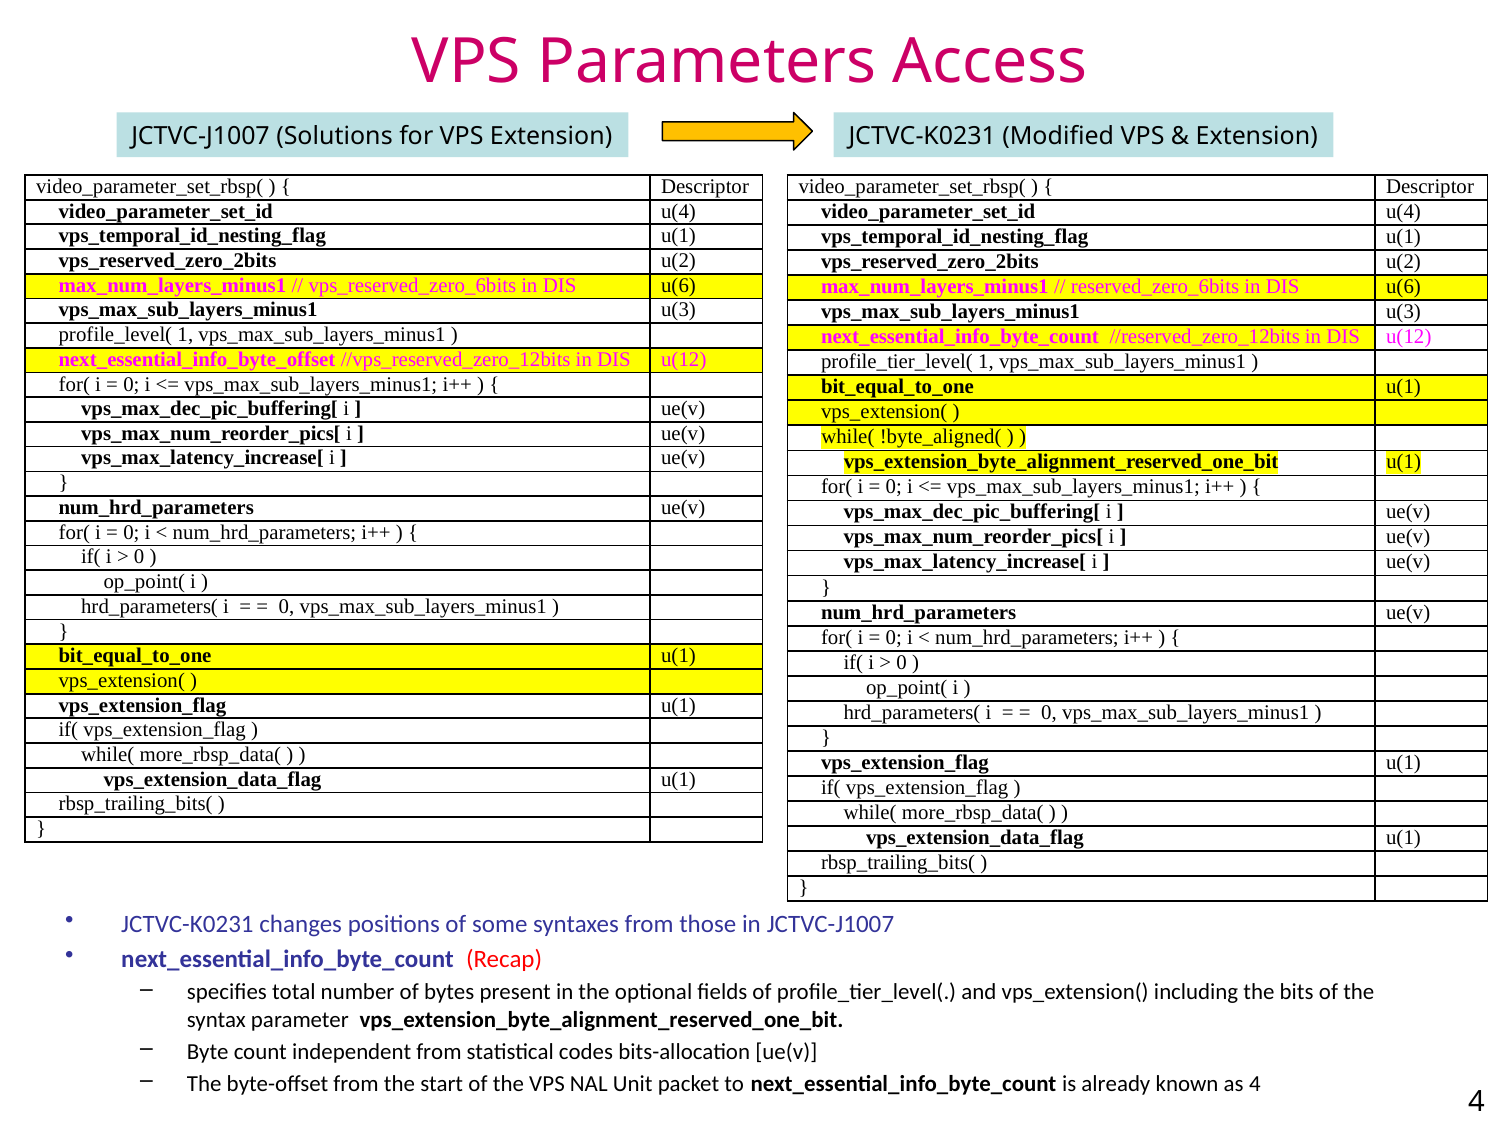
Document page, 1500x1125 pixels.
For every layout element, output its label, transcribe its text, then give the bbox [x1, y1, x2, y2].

table_cell for( i = 0; i < num_hrd_parameters; i++ ) { [788, 627, 1374, 650]
table_cell max_num_layers_minus1 // reserved_zero_6bits in DIS [788, 276, 1374, 299]
table_cell vps_reserved_zero_2bits [26, 250, 649, 273]
table_cell [651, 670, 762, 693]
table_cell max_num_layers_minus1 // vps_reserved_zero_6bits in DIS [26, 275, 649, 298]
table_cell } [26, 818, 649, 841]
table_header Descriptor [651, 176, 762, 199]
table_cell vps_extension_byte_alignment_reserved_one_bit [788, 451, 1374, 475]
text_box JCTVC-J1007 (Solutions for VPS Extension) [116, 112, 629, 158]
table_cell ue(v) [1376, 602, 1487, 625]
table_cell ue(v) [1376, 551, 1487, 575]
text_box [662, 112, 813, 150]
table_cell num_hrd_parameters [788, 602, 1374, 625]
table_cell } [26, 472, 649, 495]
table_cell vps_max_num_reorder_pics[ i ] [26, 423, 649, 446]
table_cell u(1) [651, 769, 762, 792]
table_header video_parameter_set_rbsp( ) { [26, 176, 649, 199]
table_cell hrd_parameters( i = = 0, vps_max_sub_layers_minus1 ) [788, 702, 1374, 725]
table_cell if( vps_extension_flag ) [26, 719, 649, 742]
table_cell op_point( i ) [26, 571, 649, 594]
table_cell [1376, 576, 1487, 600]
table_cell ue(v) [651, 423, 762, 446]
table_cell vps_temporal_id_nesting_flag [26, 225, 649, 248]
table_cell [651, 373, 762, 396]
table_cell [1376, 677, 1487, 700]
table_cell ue(v) [1376, 501, 1487, 525]
table_cell [651, 719, 762, 742]
table_cell u(1) [651, 645, 762, 668]
table_cell [1376, 727, 1487, 750]
table_cell [1376, 401, 1487, 424]
table_cell [651, 596, 762, 619]
table_cell video_parameter_set_id [788, 201, 1374, 224]
table_cell [651, 472, 762, 495]
table_cell u(12) [1376, 326, 1487, 349]
table_cell if( i > 0 ) [788, 652, 1374, 675]
table_cell u(1) [1376, 226, 1487, 249]
table_cell vps_max_latency_increase[ i ] [788, 551, 1374, 575]
table_cell [651, 571, 762, 594]
table_cell [1376, 652, 1487, 675]
table_cell vps_extension_flag [788, 752, 1374, 775]
table_cell [1376, 627, 1487, 650]
table_cell u(3) [651, 299, 762, 322]
table_cell u(2) [651, 250, 762, 273]
table_cell ue(v) [1376, 526, 1487, 550]
table_cell u(6) [651, 275, 762, 298]
table_cell [651, 793, 762, 816]
table_cell [1376, 802, 1487, 825]
table_cell } [788, 576, 1374, 600]
table_cell bit_equal_to_one [788, 376, 1374, 399]
table_cell profile_tier_level( 1, vps_max_sub_layers_minus1 ) [788, 351, 1374, 374]
table_cell profile_level( 1, vps_max_sub_layers_minus1 ) [26, 324, 649, 347]
table_cell vps_max_dec_pic_buffering[ i ] [788, 501, 1374, 525]
table_cell [1376, 426, 1487, 450]
table_cell u(1) [651, 225, 762, 248]
table_cell vps_extension( ) [26, 670, 649, 693]
table_cell rbsp_trailing_bits( ) [26, 793, 649, 816]
table_cell } [788, 877, 1374, 900]
table_cell next_essential_info_byte_offset //vps_reserved_zero_12bits in DIS [26, 349, 649, 372]
table_cell num_hrd_parameters [26, 497, 649, 520]
table_cell vps_max_sub_layers_minus1 [788, 301, 1374, 324]
title VPS Parameters Access [49, 12, 1451, 104]
table_cell u(2) [1376, 251, 1487, 274]
table_cell u(1) [1376, 451, 1487, 475]
table_cell for( i = 0; i < num_hrd_parameters; i++ ) { [26, 522, 649, 545]
table_cell u(4) [651, 201, 762, 223]
table_cell vps_reserved_zero_2bits [788, 251, 1374, 274]
table_cell u(1) [1376, 376, 1487, 399]
table_cell u(1) [651, 695, 762, 717]
table_cell u(12) [651, 349, 762, 372]
table_cell vps_max_num_reorder_pics[ i ] [788, 526, 1374, 550]
table_header video_parameter_set_rbsp( ) { [788, 176, 1374, 199]
table_cell vps_temporal_id_nesting_flag [788, 226, 1374, 249]
table_cell hrd_parameters( i = = 0, vps_max_sub_layers_minus1 ) [26, 596, 649, 619]
table_cell u(3) [1376, 301, 1487, 324]
table_cell ue(v) [651, 497, 762, 520]
table_cell } [788, 727, 1374, 750]
table_cell vps_max_latency_increase[ i ] [26, 447, 649, 471]
table_cell rbsp_trailing_bits( ) [788, 852, 1374, 875]
table_cell [651, 546, 762, 569]
table_cell u(6) [1376, 276, 1487, 299]
table_cell [651, 522, 762, 545]
table_cell while( more_rbsp_data( ) ) [26, 744, 649, 767]
slide_number 4 [1224, 1074, 1500, 1125]
table_cell [1376, 777, 1487, 800]
table_cell op_point( i ) [788, 677, 1374, 700]
list JCTVC-K0231 changes positions of some syntaxes from those in JCTVC-J1007 next_essential_info_byte_count (Recap) specifies total number of bytes present in the optional fields of profile_tier_level(.) and vps_extension() including the bits of the syntax parameter vps_extension_byte_alignment_reserved_one_bit. Byte count independent from statistical codes bits-allocation [ue(v)] The byte-offset from the start of the VPS NAL Unit packet to next_essential_info_byte_count is already known as 4 [49, 899, 1451, 1101]
table_cell vps_extension( ) [788, 401, 1374, 424]
table_cell [1376, 852, 1487, 875]
table_cell video_parameter_set_id [26, 201, 649, 223]
table_cell for( i = 0; i <= vps_max_sub_layers_minus1; i++ ) { [788, 476, 1374, 500]
table_cell } [26, 620, 649, 643]
table_cell [651, 818, 762, 841]
table_cell for( i = 0; i <= vps_max_sub_layers_minus1; i++ ) { [26, 373, 649, 396]
table_cell [651, 620, 762, 643]
table_cell next_essential_info_byte_count //reserved_zero_12bits in DIS [788, 326, 1374, 349]
table_cell u(1) [1376, 752, 1487, 775]
table_cell [1376, 351, 1487, 374]
table_cell if( i > 0 ) [26, 546, 649, 569]
table_header Descriptor [1376, 176, 1487, 199]
table_cell vps_max_sub_layers_minus1 [26, 299, 649, 322]
table_cell while( more_rbsp_data( ) ) [788, 802, 1374, 825]
table_cell ue(v) [651, 447, 762, 471]
table_cell bit_equal_to_one [26, 645, 649, 668]
table_cell if( vps_extension_flag ) [788, 777, 1374, 800]
table_cell vps_extension_flag [26, 695, 649, 717]
table_cell [1376, 877, 1487, 900]
text_box JCTVC-K0231 (Modified VPS & Extension) [833, 112, 1334, 158]
table_cell [1376, 476, 1487, 500]
table_cell [651, 744, 762, 767]
table_cell [651, 324, 762, 347]
table_cell [1376, 702, 1487, 725]
table_cell while( !byte_aligned( ) ) [788, 426, 1374, 450]
table_cell u(1) [1376, 827, 1487, 850]
table_cell u(4) [1376, 201, 1487, 224]
table_cell ue(v) [651, 398, 762, 421]
table_cell vps_max_dec_pic_buffering[ i ] [26, 398, 649, 421]
table_cell vps_extension_data_flag [26, 769, 649, 792]
table_cell vps_extension_data_flag [788, 827, 1374, 850]
